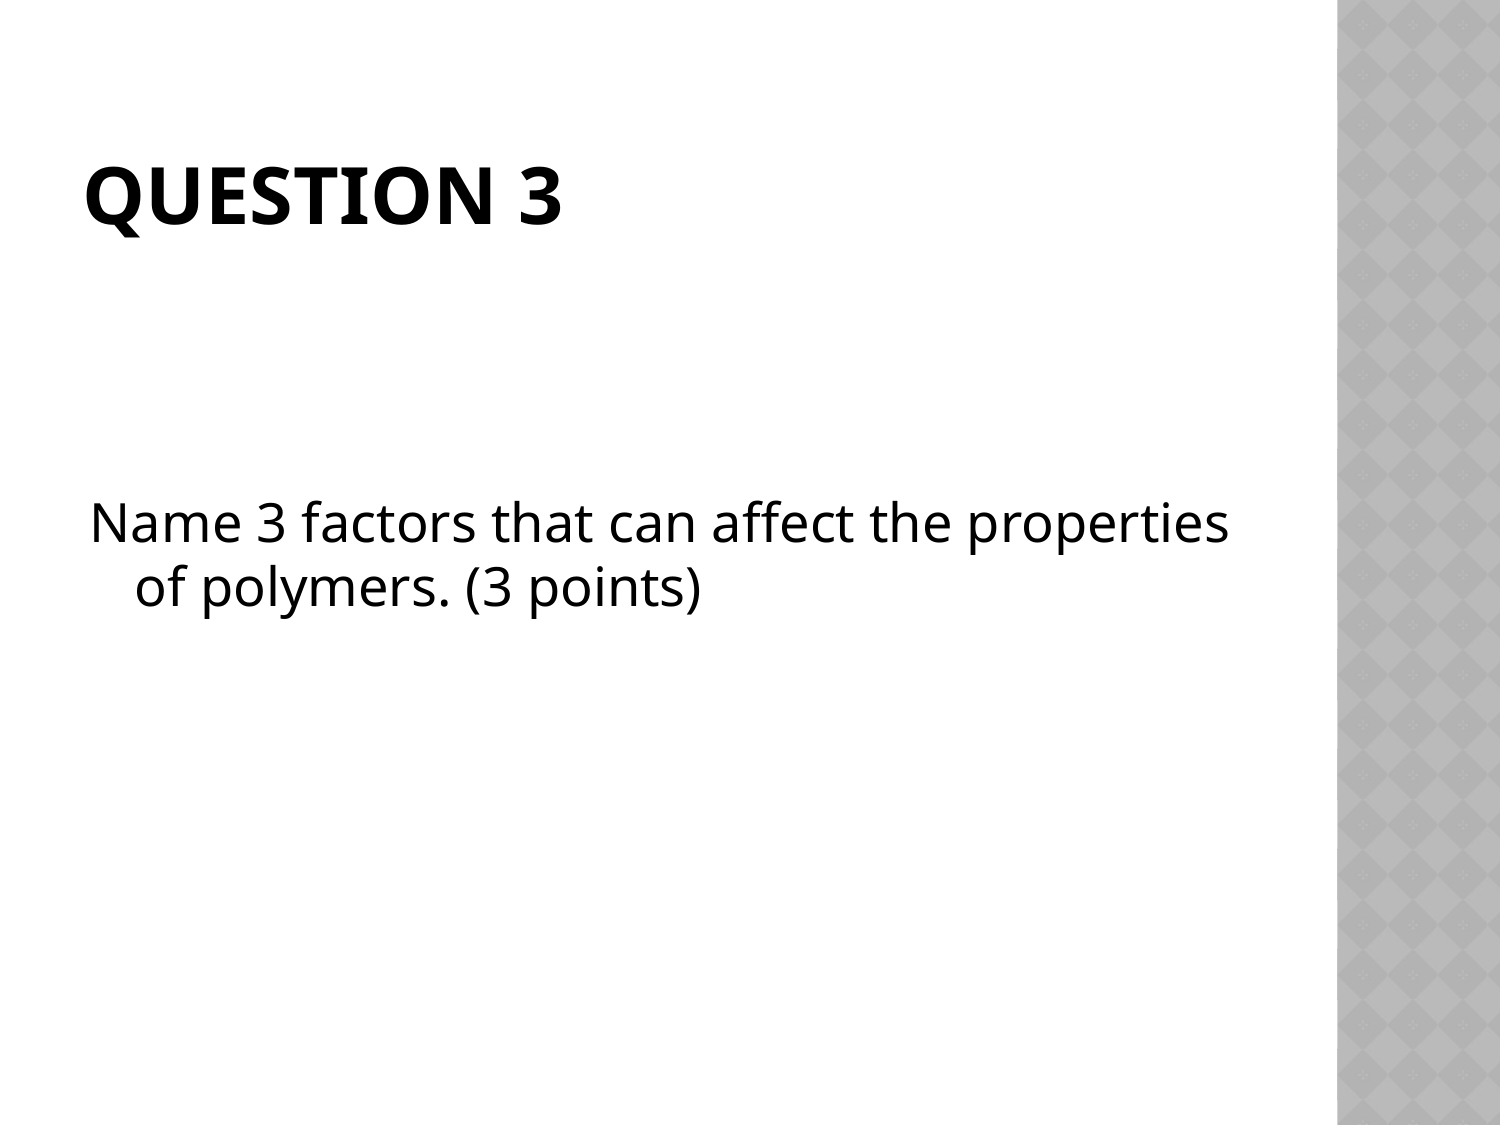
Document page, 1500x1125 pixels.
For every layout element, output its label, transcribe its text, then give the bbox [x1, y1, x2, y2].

list Name 3 factors that can affect the properties of polymers. (3 points) [75, 480, 1263, 1059]
title Question 3 [75, 52, 1263, 240]
